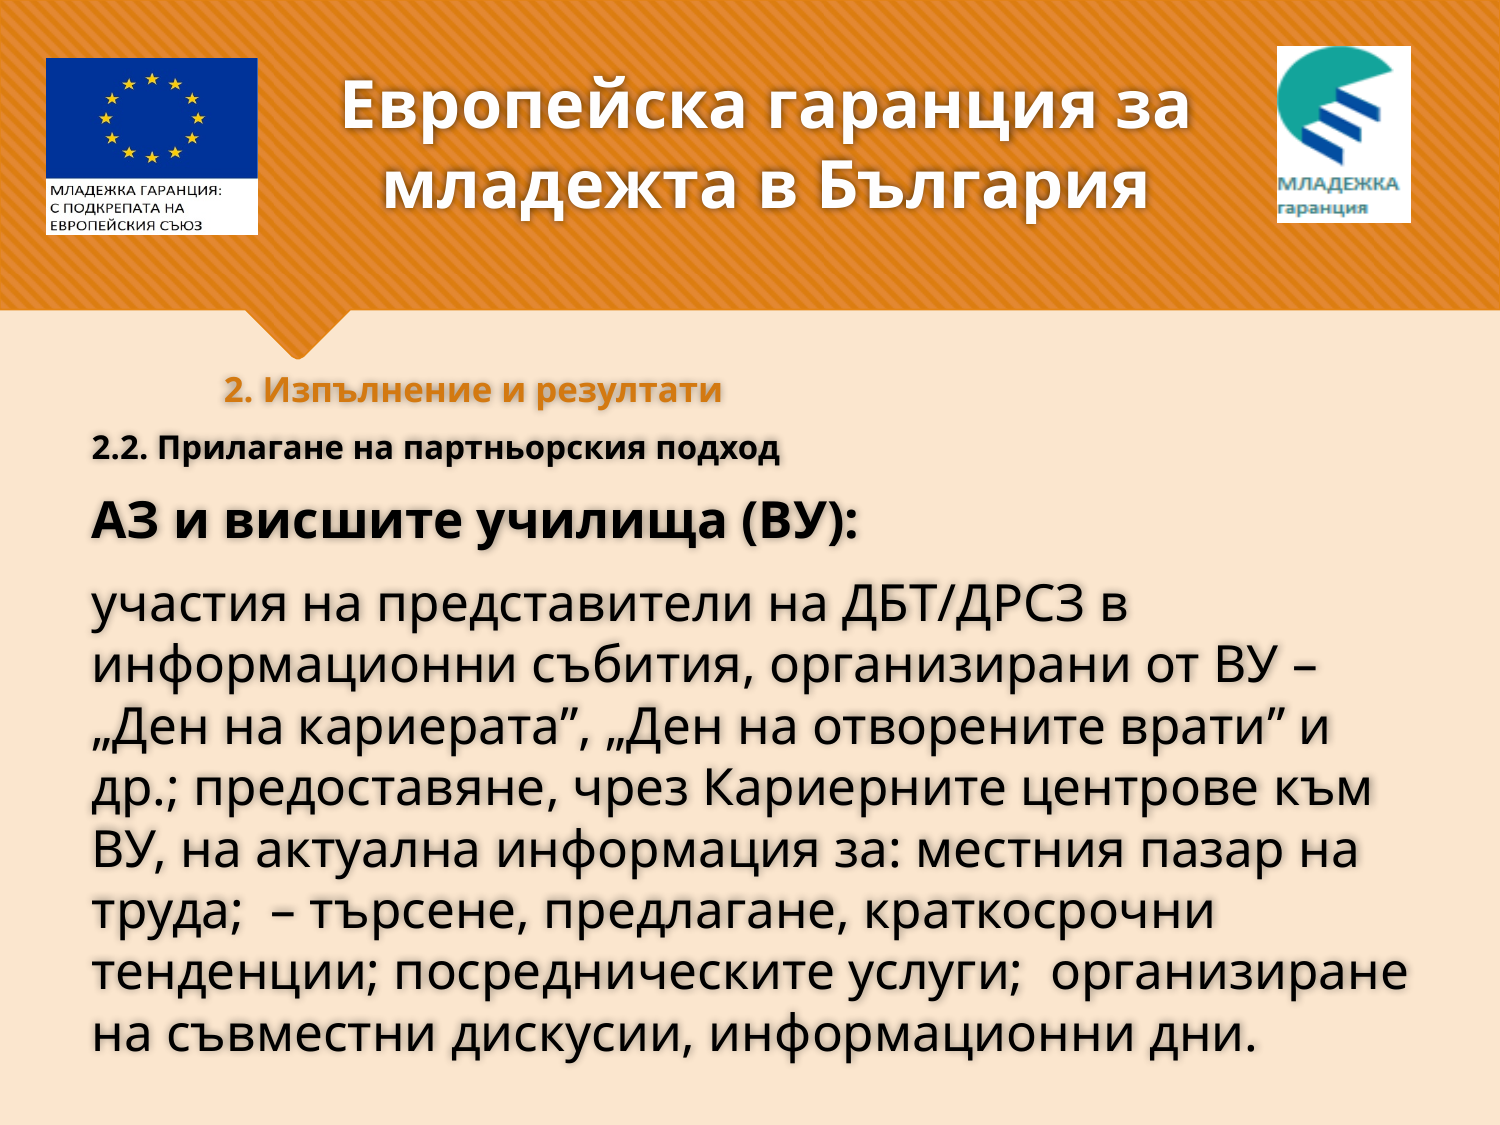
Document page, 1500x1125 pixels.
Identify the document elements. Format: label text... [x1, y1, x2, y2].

list 2. Изпълнение и резултати 2.2. Прилагане на партньорския подход АЗ и висшите училища (ВУ): участия на представители на ДБТ/ДРСЗ в информационни събития, организирани от ВУ – „Ден на кариерата”, „Ден на отворените врати” и др.; предоставяне, чрез Кариерните центрове към ВУ, на актуална информация за: местния пазар на труда; – търсене, предлагане, краткосрочни тенденции; посредническите услуги; организиране на съвместни дискусии, информационни дни. [76, 356, 1427, 1125]
title Европейска гаранция за младежта в България [320, 101, 1231, 230]
picture [46, 58, 258, 235]
picture [1277, 46, 1411, 223]
